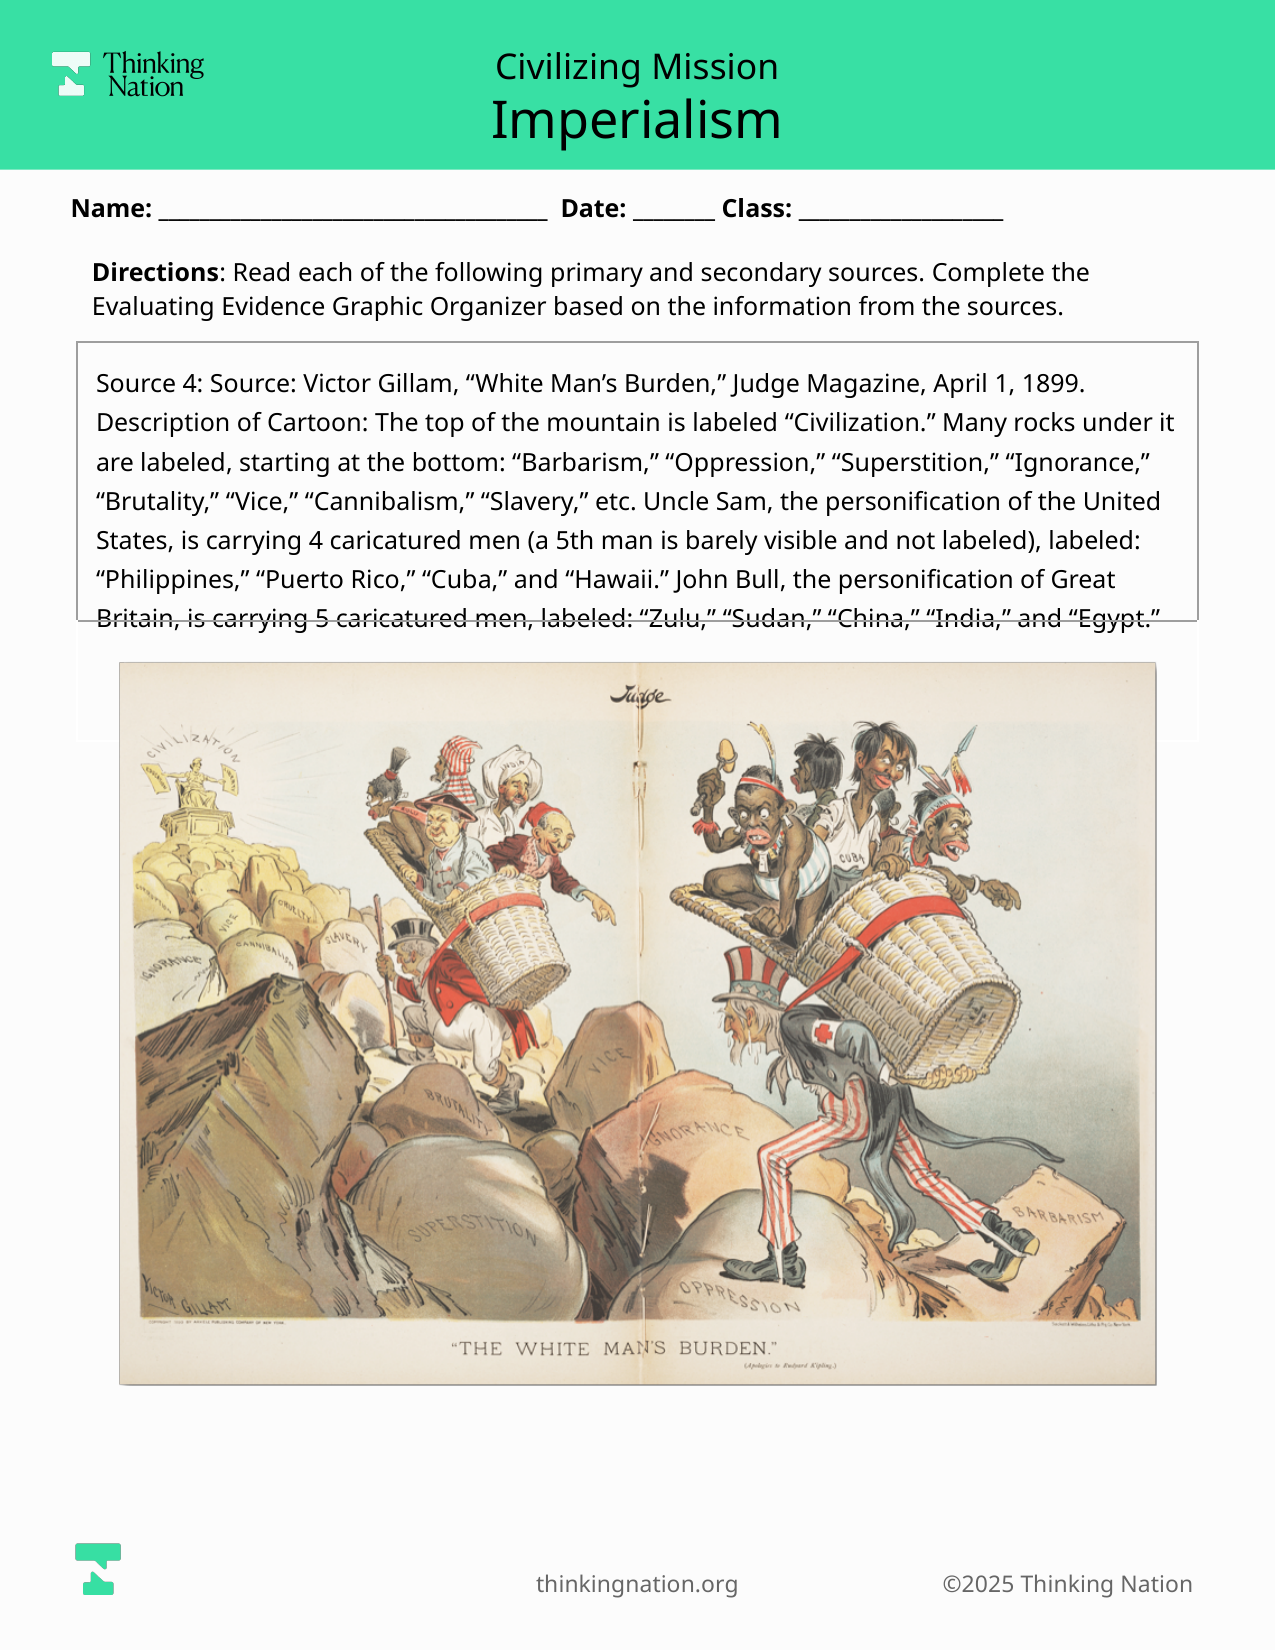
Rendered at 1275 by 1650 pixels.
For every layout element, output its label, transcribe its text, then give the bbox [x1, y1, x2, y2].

text_box ©2025 Thinking Nation [907, 1553, 1210, 1605]
text_box thinkingnation.org [486, 1553, 789, 1605]
text_box Civilizing Mission Imperialism [0, 0, 1275, 170]
table_header Source 4: Source: Victor Gillam, “White Man’s Burden,” Judge Magazine, April 1, 1899. Description of Cartoon: The top of the mountain is labeled “Civilization.” Many rocks under it are labeled, starting at the bottom: “Barbarism,” “Oppression,” “Superstition,” “Ignorance,” “Brutality,” “Vice,” “Cannibalism,” “Slavery,” etc. Uncle Sam, the personification of the United States, is carrying 4 caricatured men (a 5th man is barely visible and not labeled), labeled: “Philippines,” “Puerto Rico,” “Cuba,” and “Hawaii.” John Bull, the personification of Great Britain, is carrying 5 caricatured men, labeled: “Zulu,” “Sudan,” “China,” “India,” and “Egypt.” [78, 343, 1197, 620]
picture [114, 658, 1160, 1389]
picture [35, 37, 210, 110]
text_box Directions: Read each of the following primary and secondary sources. Complete the Evaluating Evidence Graphic Organizer based on the information from the sources. [76, 237, 1198, 336]
table_cell [78, 622, 1197, 740]
picture [62, 1533, 134, 1605]
text_box Name: ______________________________________ Date: ________ Class: ____________________ [55, 177, 1223, 237]
